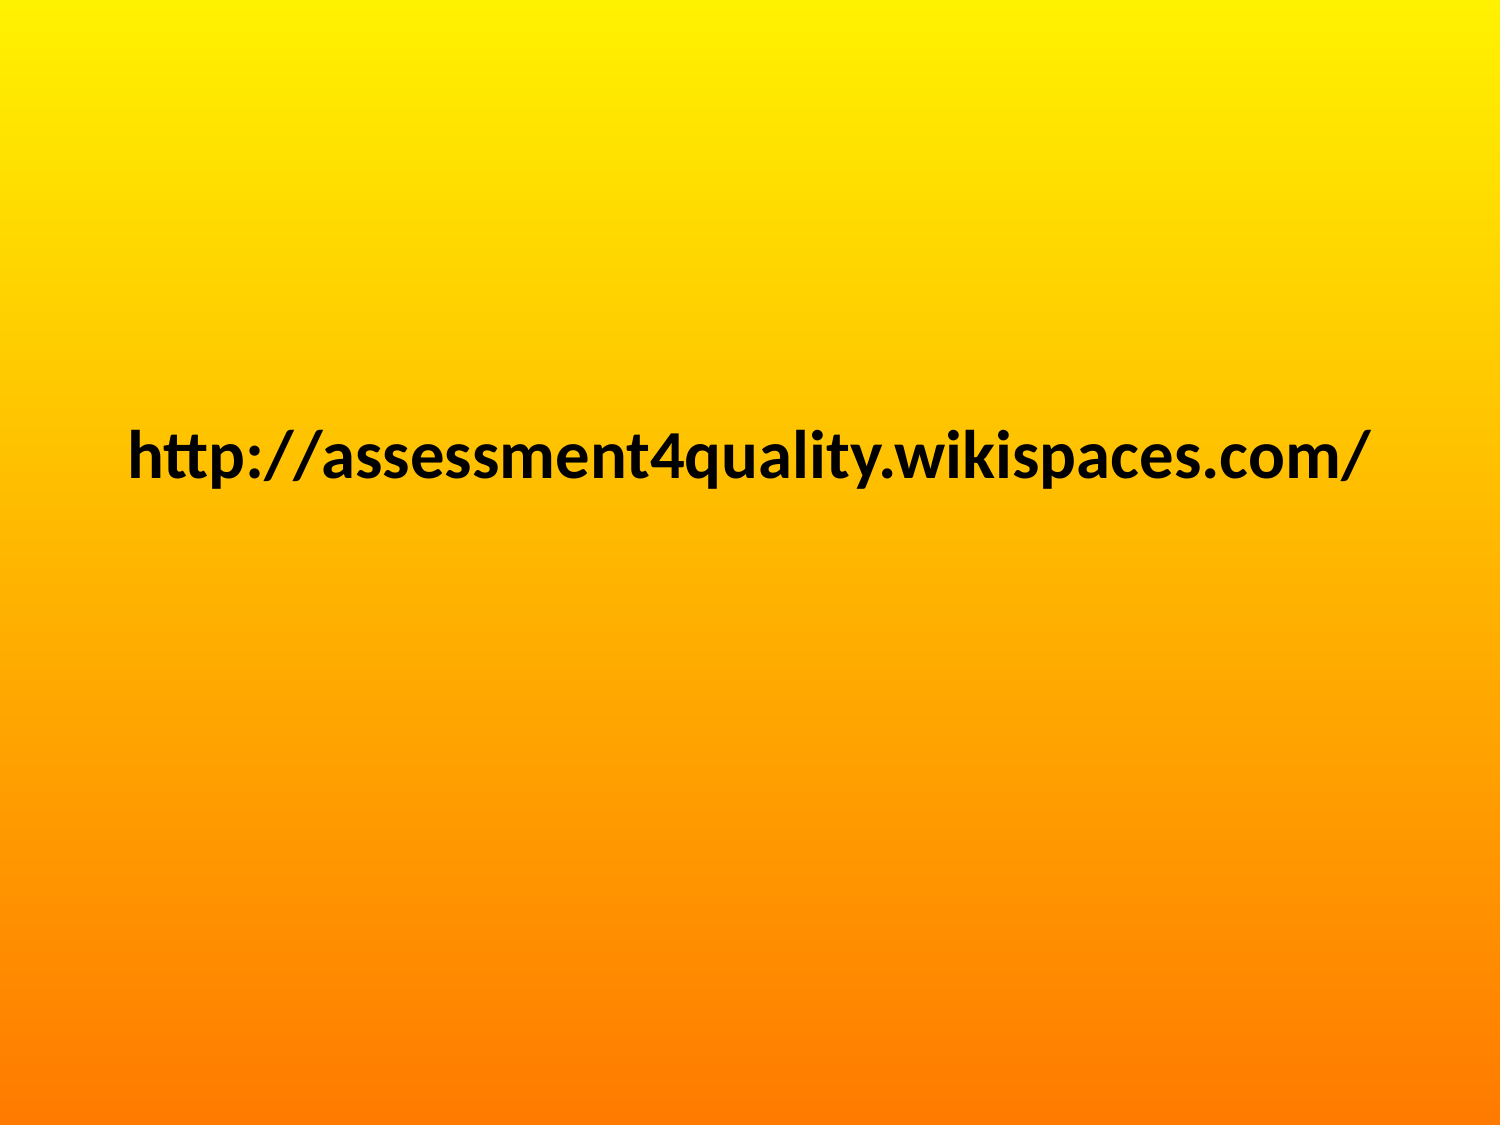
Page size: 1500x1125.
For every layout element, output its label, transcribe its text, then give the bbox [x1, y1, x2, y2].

list http://assessment4quality.wikispaces.com/ [75, 113, 1425, 1005]
